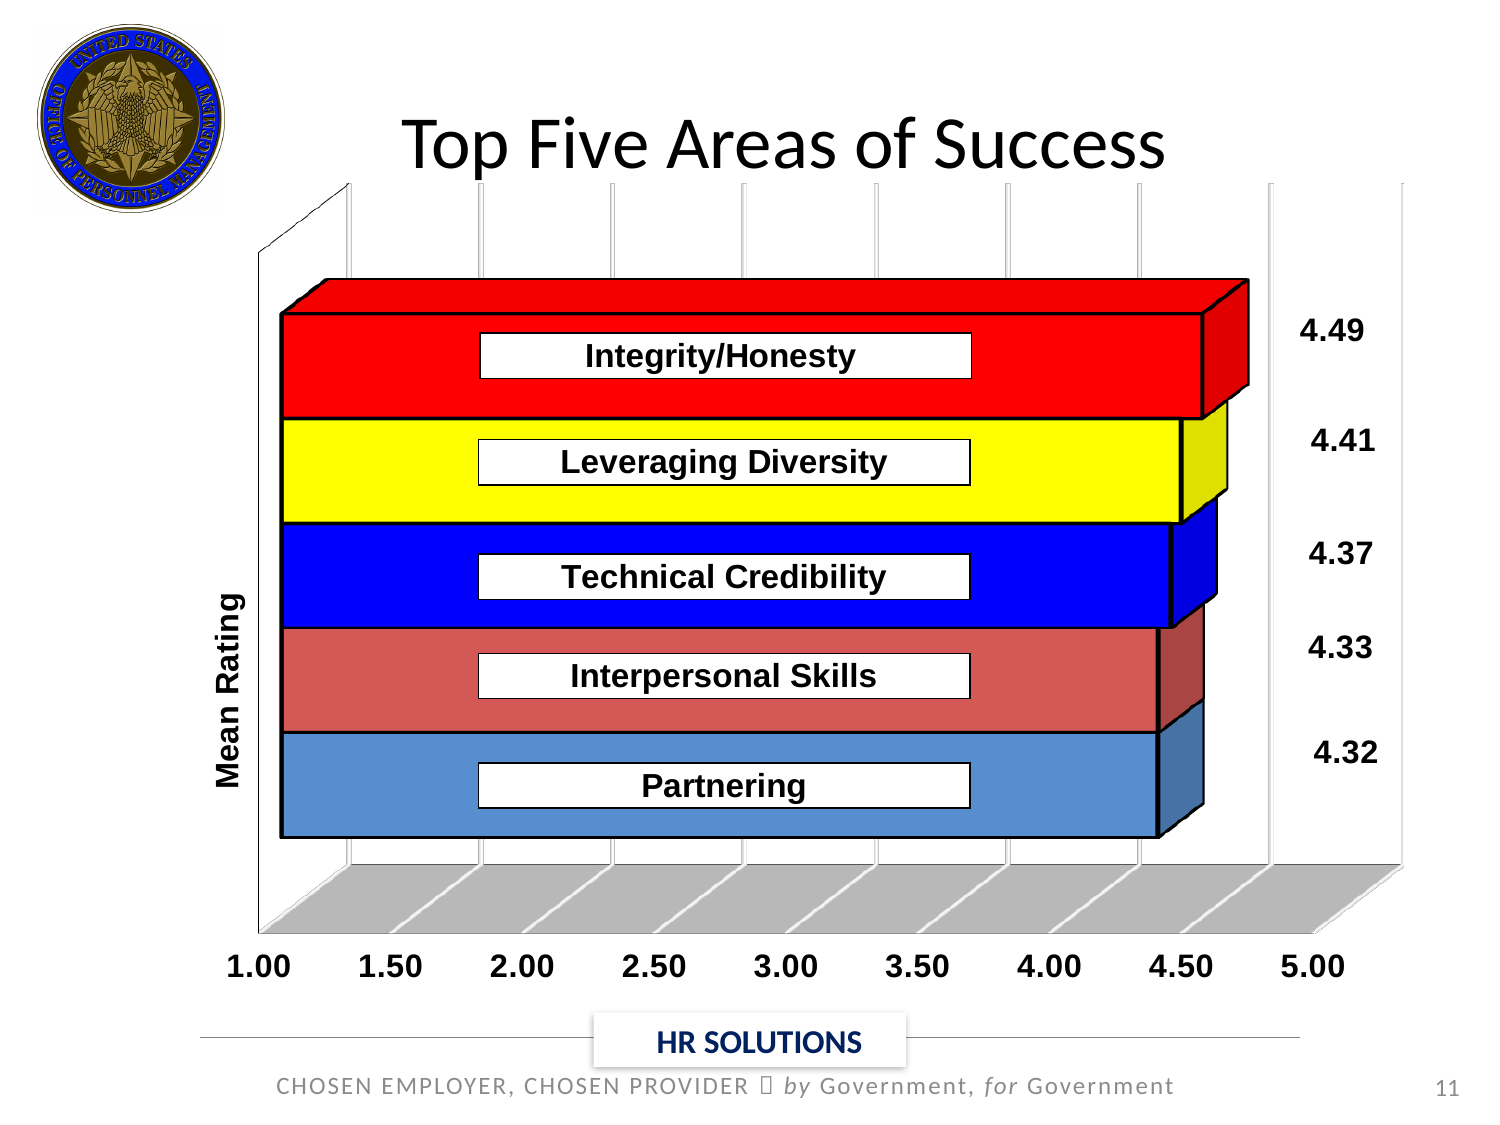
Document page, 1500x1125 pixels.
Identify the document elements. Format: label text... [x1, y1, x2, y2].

slide_number 11 [1250, 1072, 1475, 1100]
picture [37, 24, 225, 213]
title Top Five Areas of Success [237, 44, 1332, 163]
chart [162, 165, 1442, 1013]
